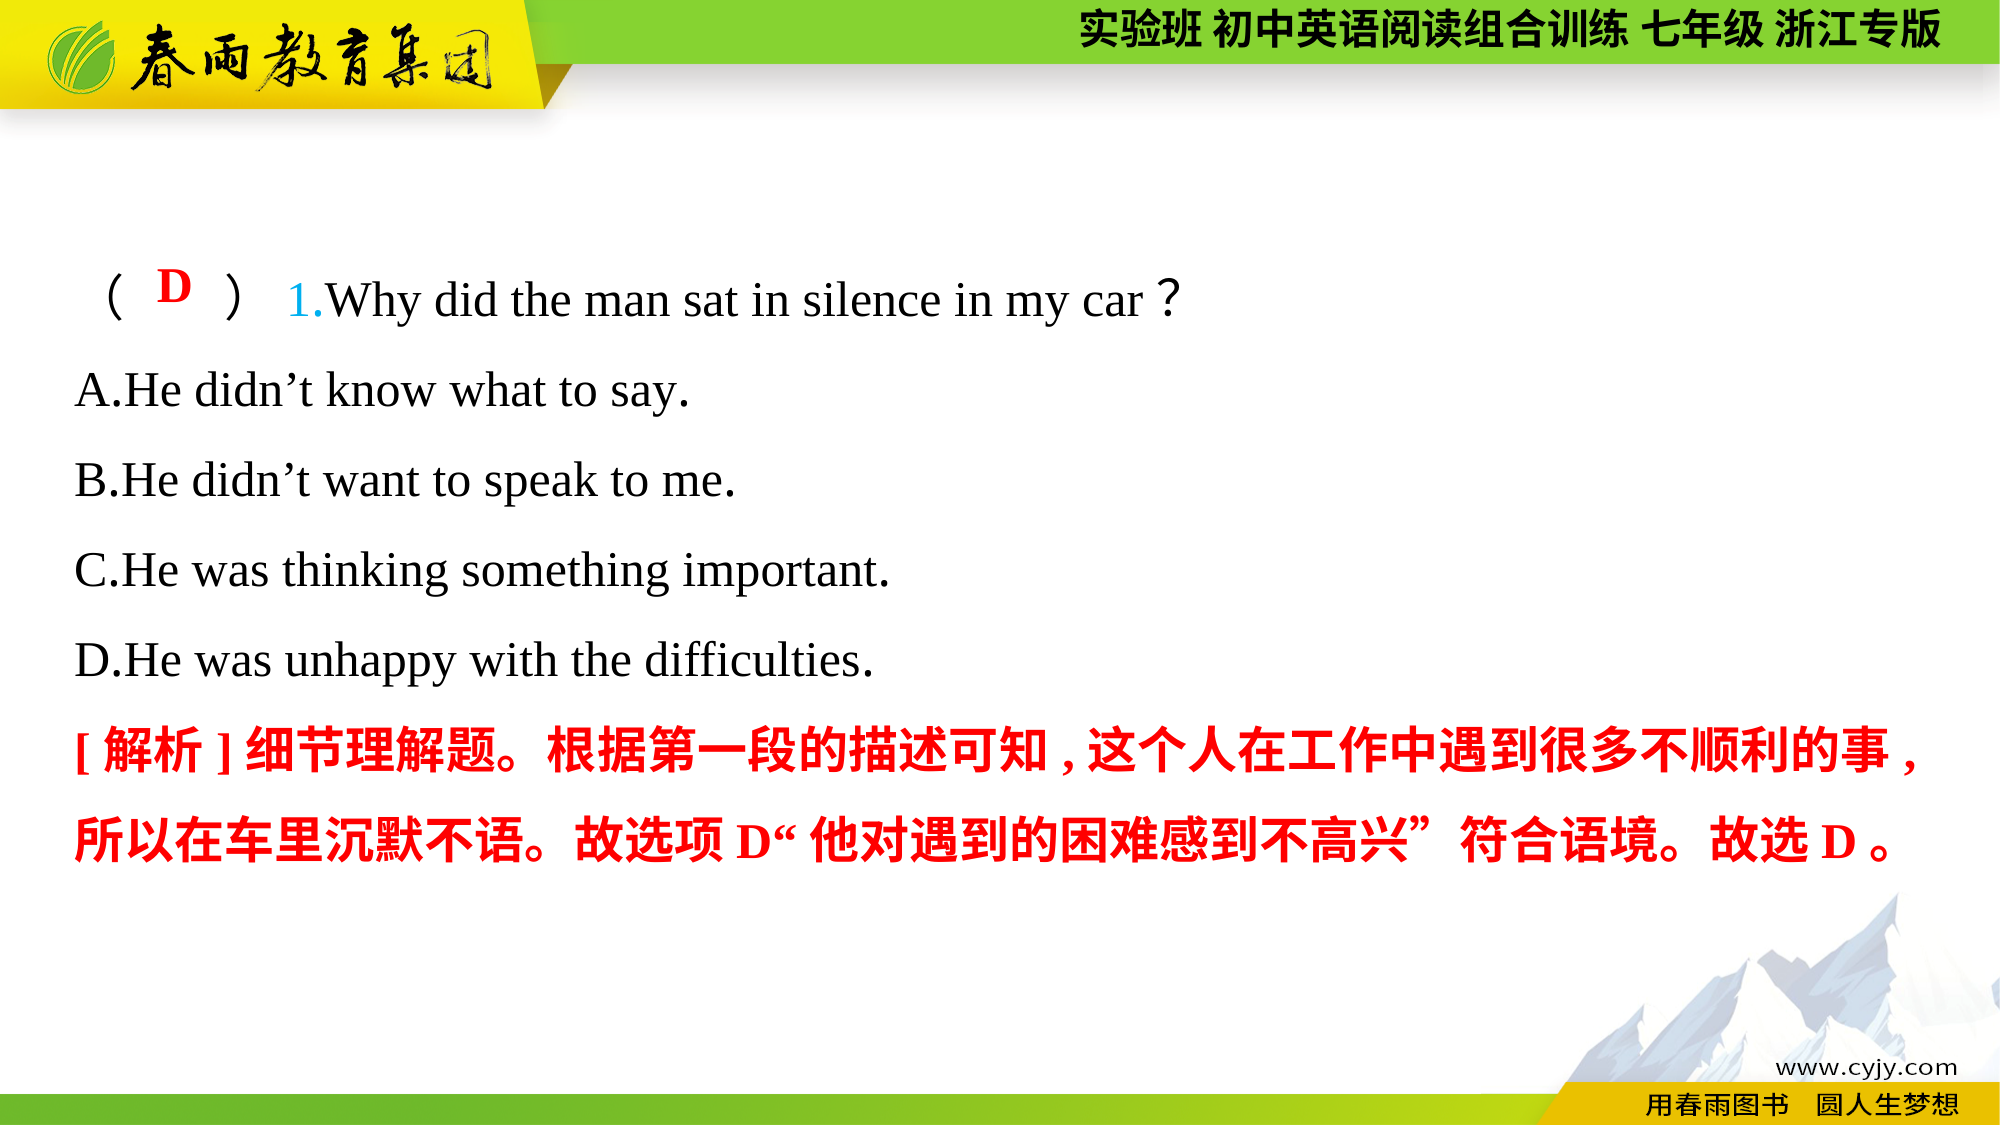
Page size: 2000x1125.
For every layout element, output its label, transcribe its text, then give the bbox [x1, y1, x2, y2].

list （ ）1.Why did the man sat in silence in my car？ A.He didn’t know what to say. B.He didn’t want to speak to me. C.He was thinking something important. D.He was unhappy with the difficulties. [59, 228, 1944, 335]
text_box [解析]细节理解题。根据第一段的描述可知,这个人在工作中遇到很多不顺利的事,所以在车里沉默不语。故选项D“他对遇到的困难感到不高兴”符合语境。故选D。 [59, 680, 1944, 876]
text_box D [142, 245, 208, 321]
picture [0, 0, 2000, 1125]
